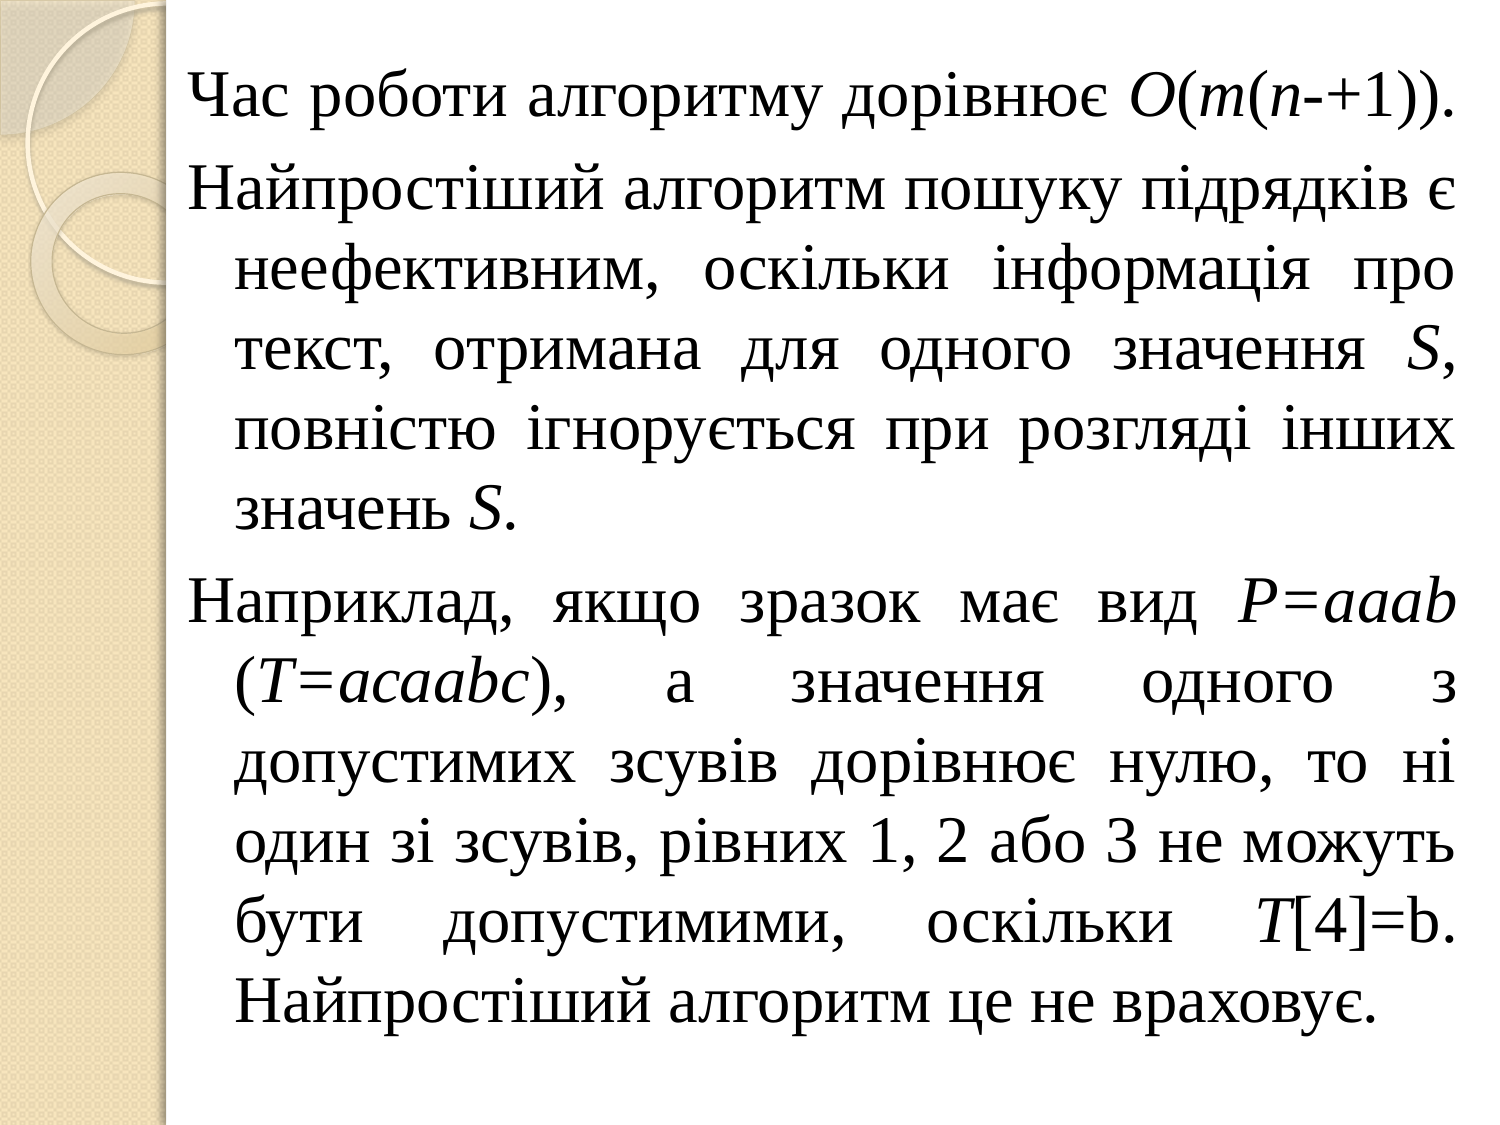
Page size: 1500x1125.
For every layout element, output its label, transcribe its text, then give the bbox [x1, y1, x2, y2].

list Час роботи алгоритму дорівнює О(m(n-+1)). Найпростіший алгоритм пошуку підрядків є неефективним, оскільки інформація про текст, отримана для одного значення S, повністю ігнорується при розгляді інших значень S. Наприклад, якщо зразок має вид Р=аааb (Т=асааbс), а значення одного з допустимих зсувів дорівнює нулю, то ні один зі зсувів, рівних 1, 2 або 3 не можуть бути допустимими, оскільки Т[4]=b. Найпростіший алгоритм це не враховує. [159, 42, 1473, 1055]
